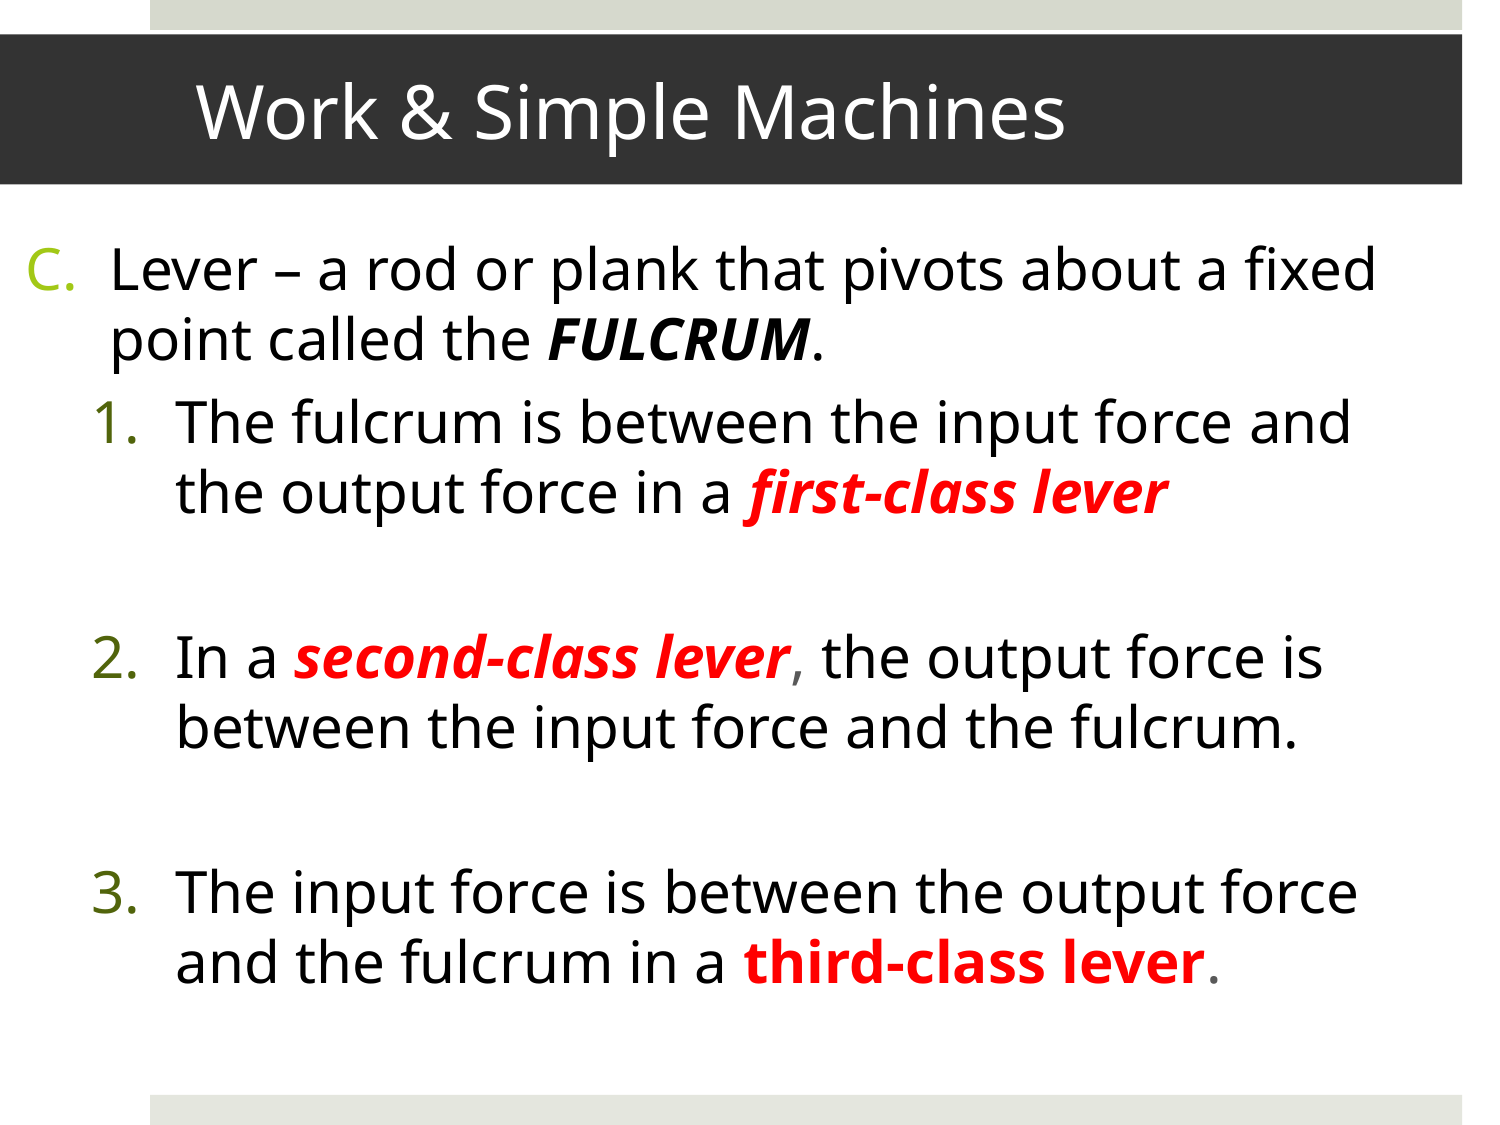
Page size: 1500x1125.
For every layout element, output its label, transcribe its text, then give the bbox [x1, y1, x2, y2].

list Lever – a rod or plank that pivots about a fixed point called the FULCRUM. The fulcrum is between the input force and the output force in a first-class lever In a second-class lever, the output force is between the input force and the fulcrum. The input force is between the output force and the fulcrum in a third-class lever. [1, 224, 1464, 1000]
title Work & Simple Machines [0, 34, 1463, 185]
